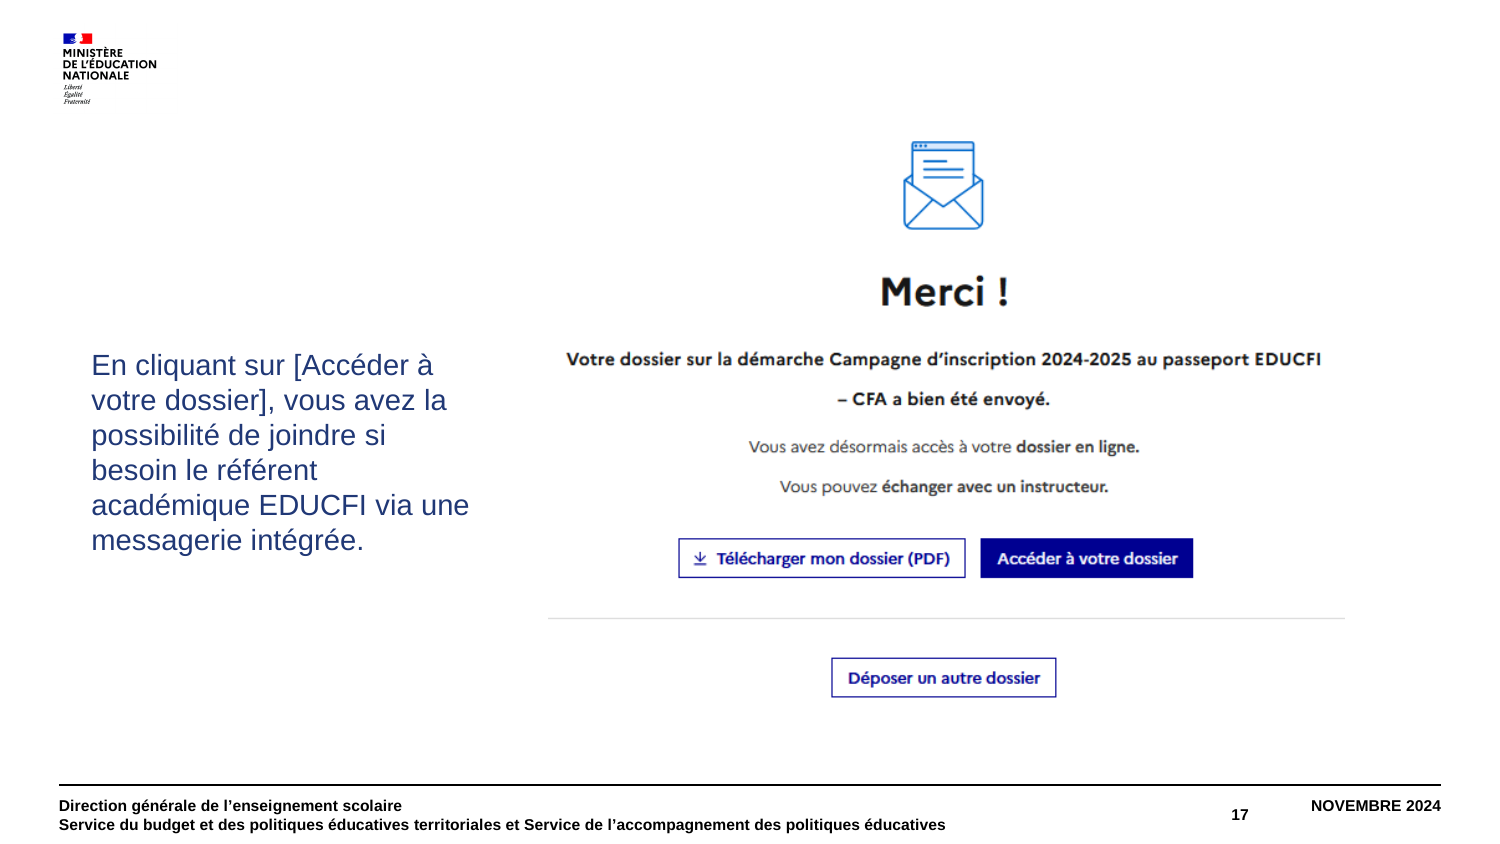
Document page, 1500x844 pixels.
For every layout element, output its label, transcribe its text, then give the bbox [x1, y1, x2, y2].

picture [53, 23, 178, 114]
footer Direction générale de l’enseignement scolaire Service du budget et des politiques éducatives territoriales et Service de l’accompagnement des politiques éducatives [59, 784, 1028, 844]
picture [548, 114, 1346, 720]
slide_number 17 [1028, 784, 1249, 844]
text_box En cliquant sur [Accéder à votre dossier], vous avez la possibilité de joindre si besoin le référent académique EDUCFI via une messagerie intégrée. [76, 339, 491, 564]
slide_number NOVEMBRE 2024 [1249, 784, 1441, 844]
